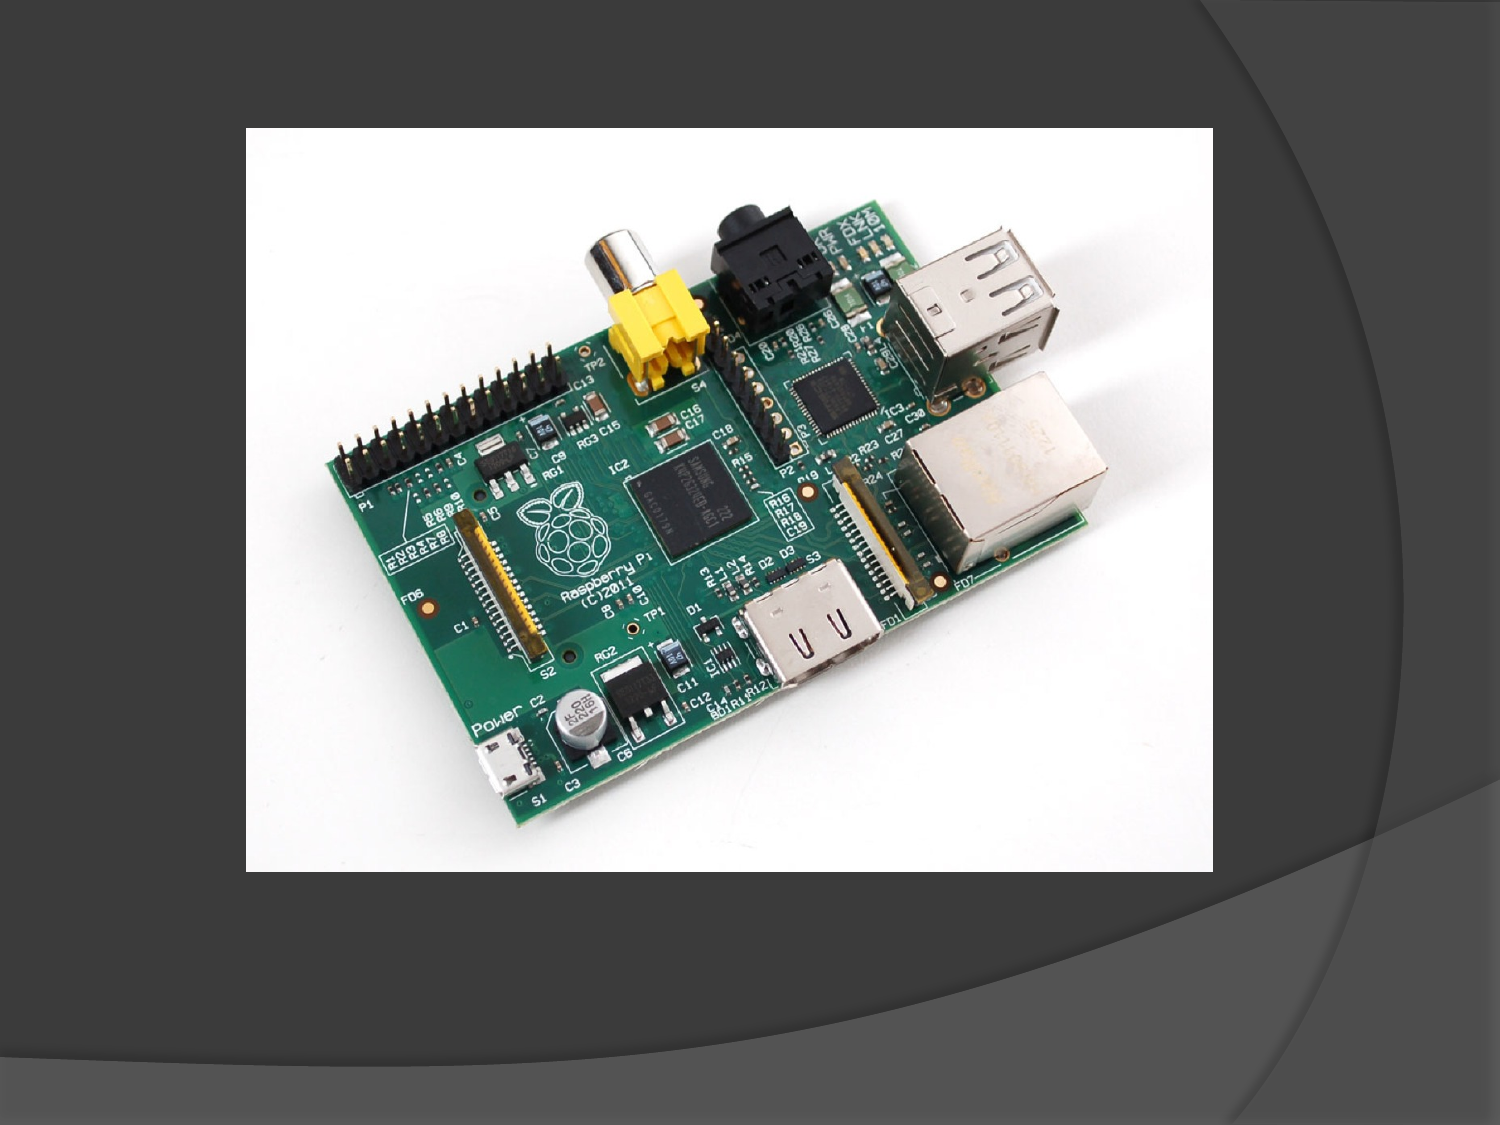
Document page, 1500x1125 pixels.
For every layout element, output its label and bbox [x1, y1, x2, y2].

list [245, 128, 1213, 872]
